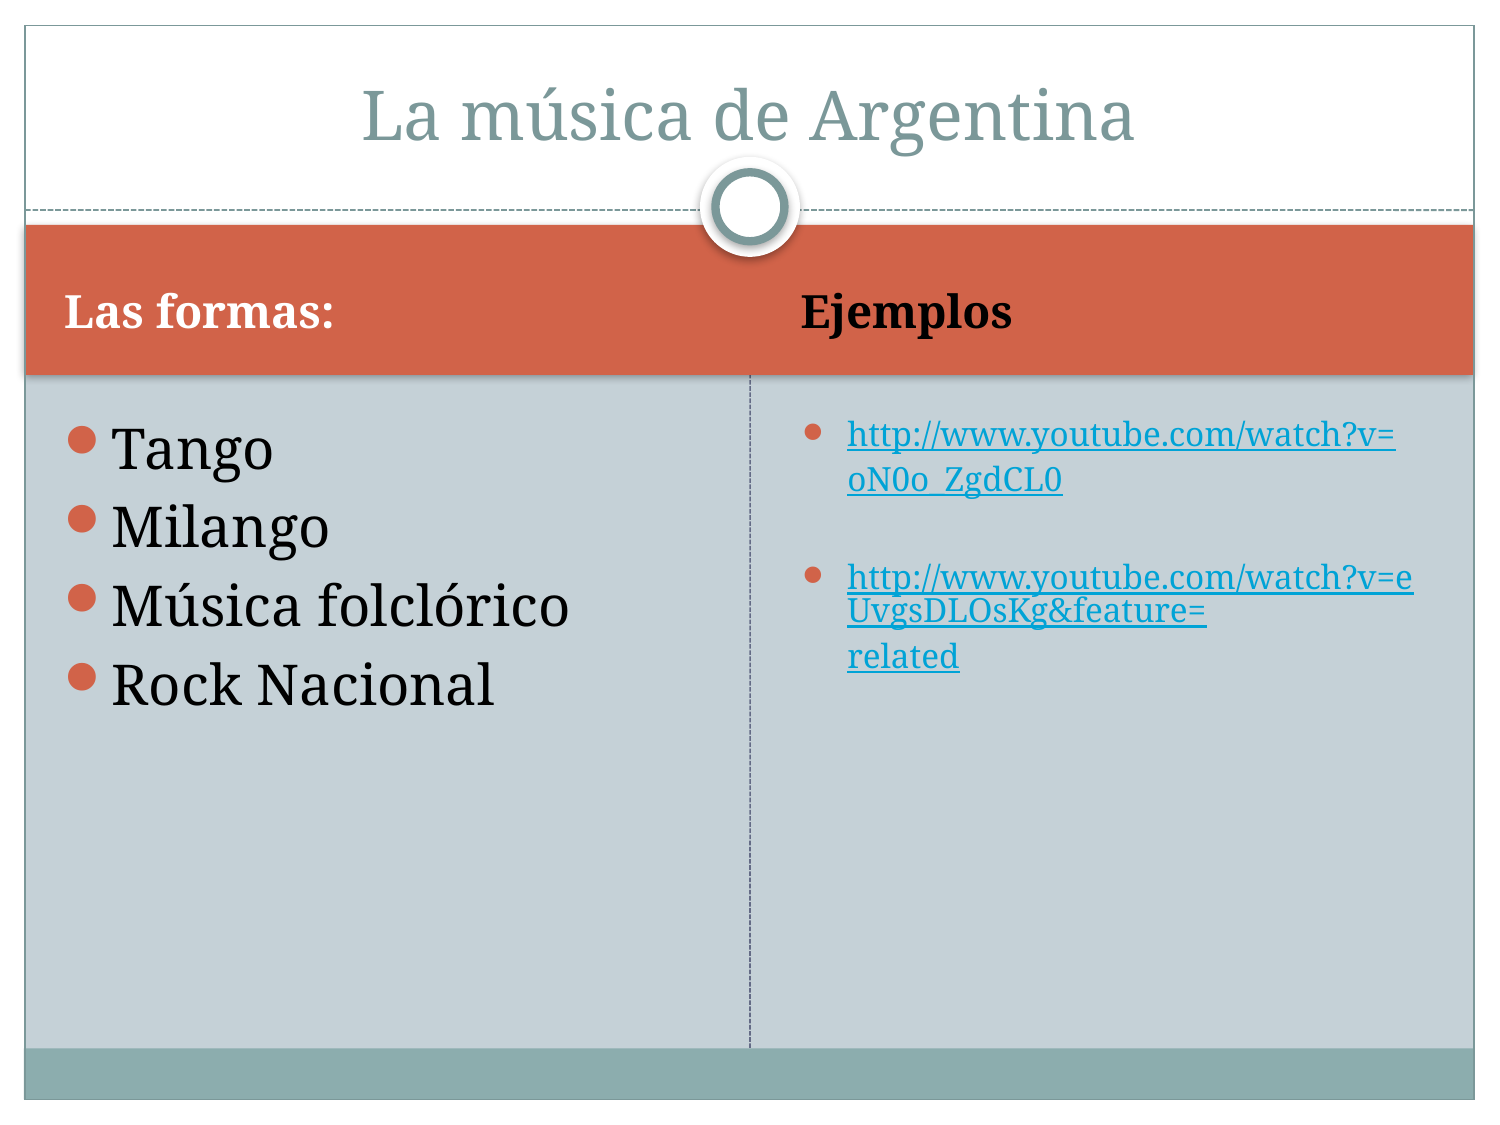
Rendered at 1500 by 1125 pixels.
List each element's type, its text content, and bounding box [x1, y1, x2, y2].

list Ejemplos [785, 249, 1450, 371]
list http://www.youtube.com/watch?v=oN0o_ZgdCL0 http://www.youtube.com/watch?v=eUvgsDLOsKg&feature=related [787, 405, 1450, 1033]
list Las formas: [48, 249, 714, 371]
title La música de Argentina [49, 37, 1450, 162]
list Tango Milango Música folclórico Rock Nacional [49, 405, 713, 1032]
